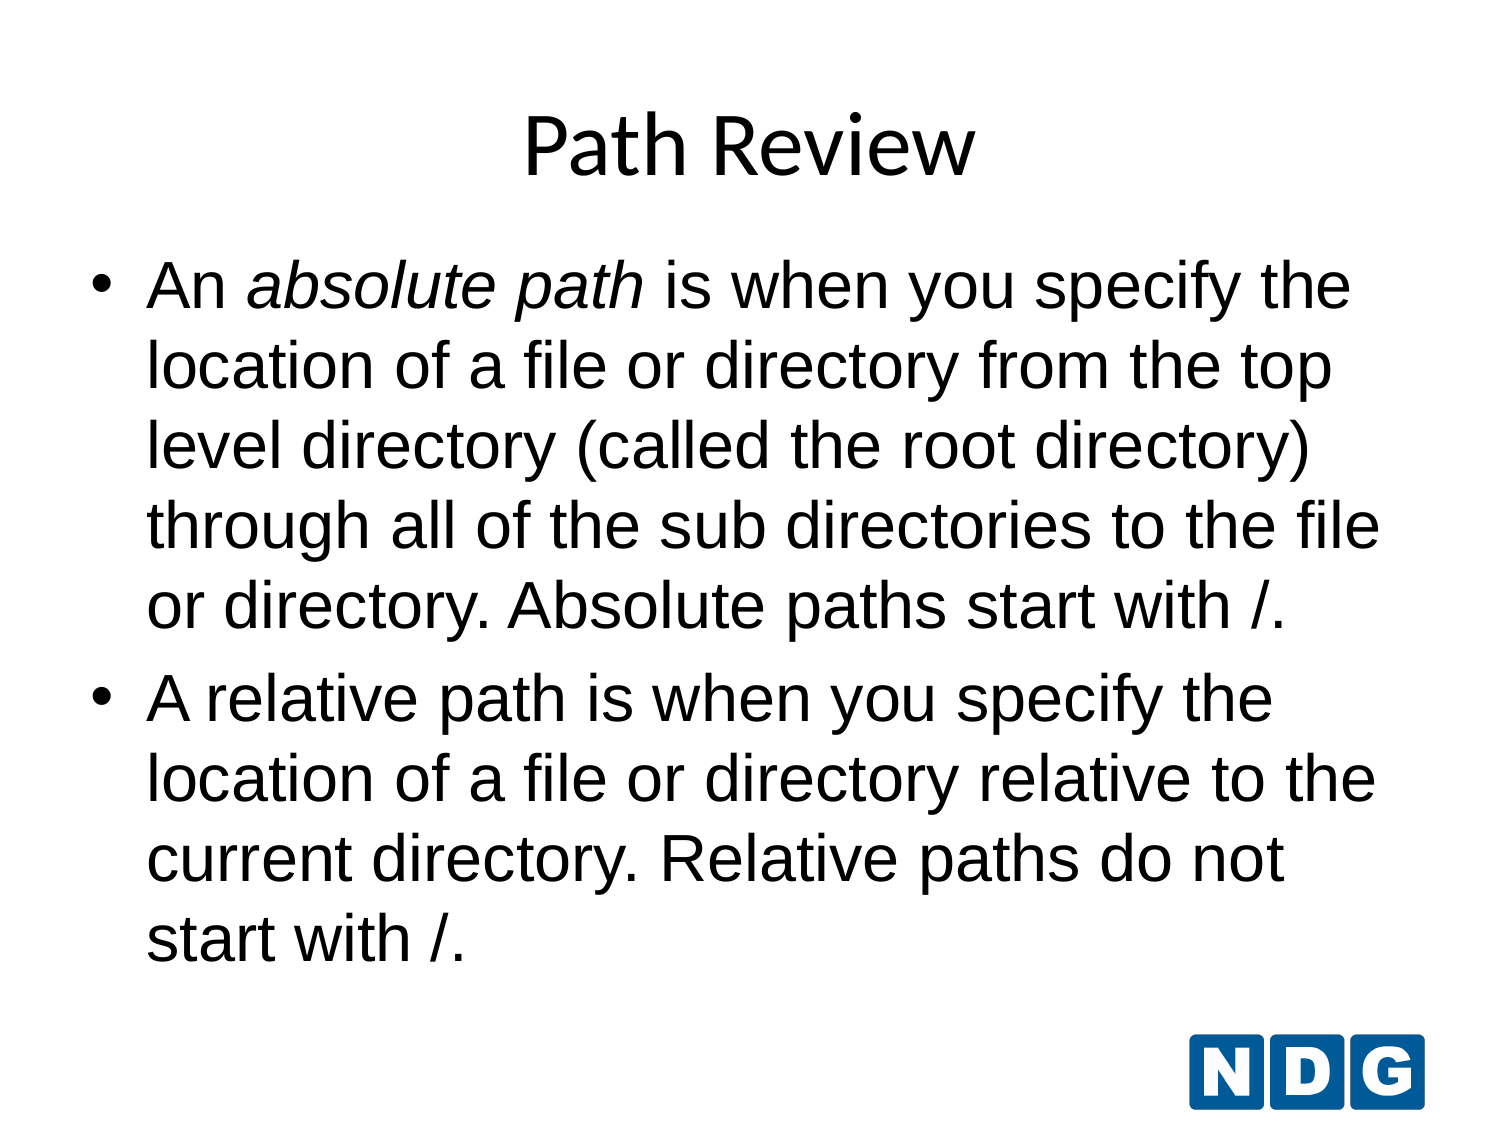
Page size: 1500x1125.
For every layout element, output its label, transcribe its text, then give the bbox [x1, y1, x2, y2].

picture [1189, 1034, 1425, 1110]
title Path Review [74, 44, 1426, 233]
list An absolute path is when you specify the location of a file or directory from the top level directory (called the root directory) through all of the sub directories to the file or directory. Absolute paths start with /. A relative path is when you specify the location of a file or directory relative to the current directory. Relative paths do not start with /. [74, 234, 1426, 978]
